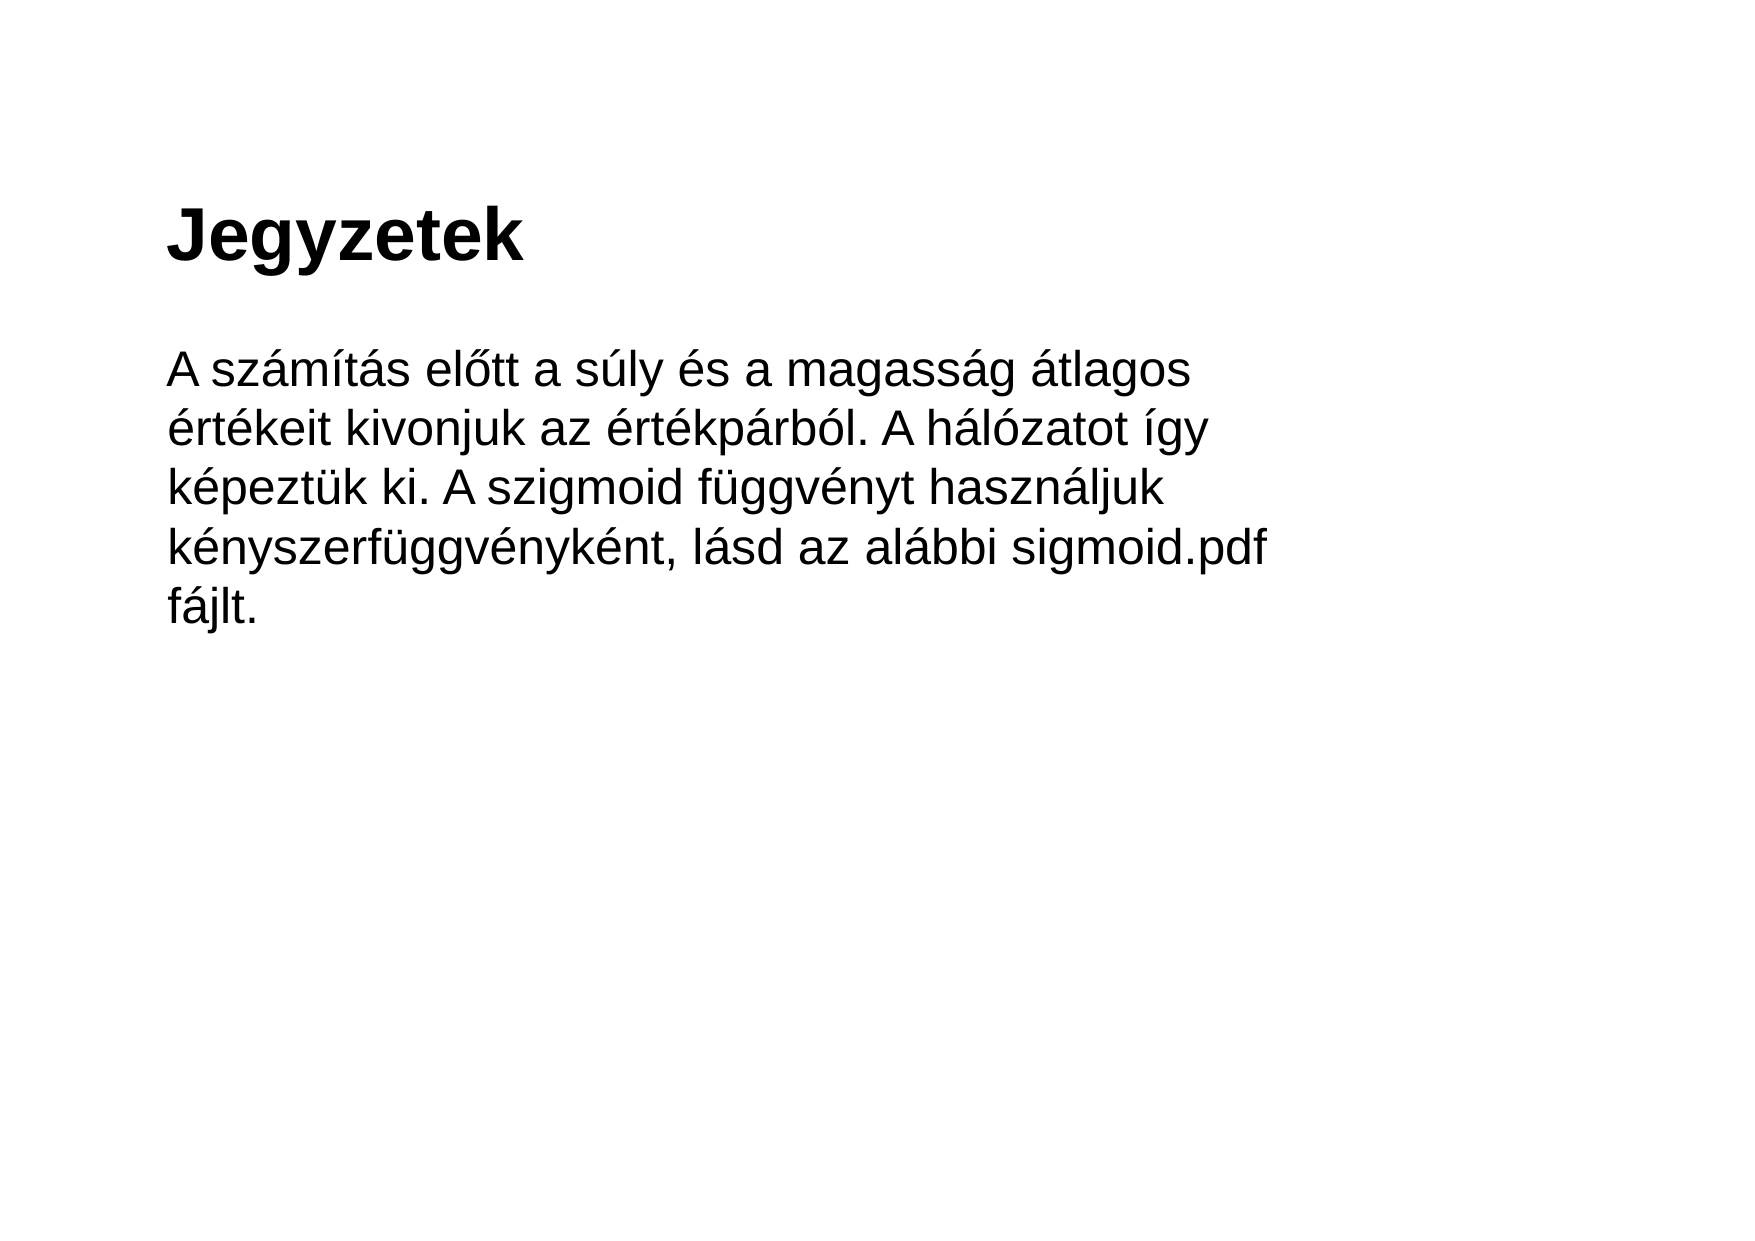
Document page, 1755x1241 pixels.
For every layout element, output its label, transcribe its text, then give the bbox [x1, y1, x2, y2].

text_box Jegyzetek A számítás előtt a súly és a magasság átlagos értékeit kivonjuk az értékpárból. A hálózatot így képeztük ki. A szigmoid függvényt használjuk kényszerfüggvényként, lásd az alábbi sigmoid.pdf fájlt. [164, 182, 1334, 636]
